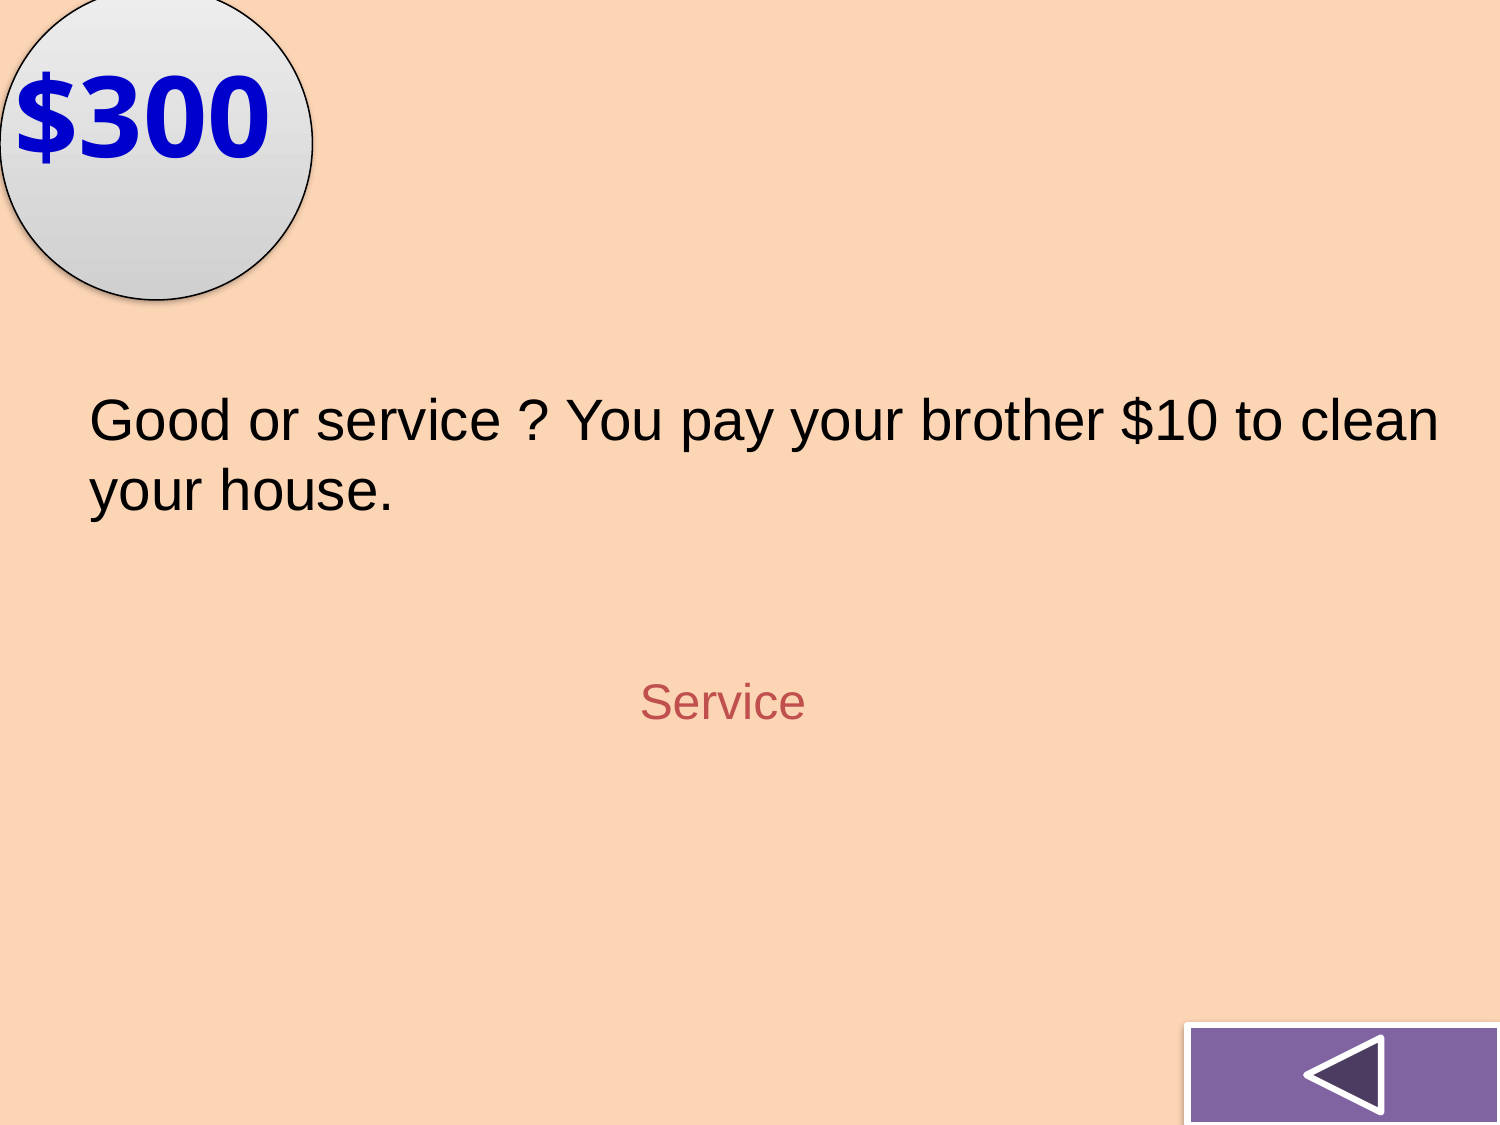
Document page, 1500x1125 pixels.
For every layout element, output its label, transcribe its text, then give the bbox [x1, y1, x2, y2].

text_box Good or service ? You pay your brother $10 to clean your house. [74, 374, 1488, 530]
text_box [5, 188, 307, 301]
text_box [41, 0, 272, 37]
text_box $300 [0, 37, 1425, 188]
text_box [1184, 1022, 1500, 1125]
text_box Service [624, 662, 863, 738]
